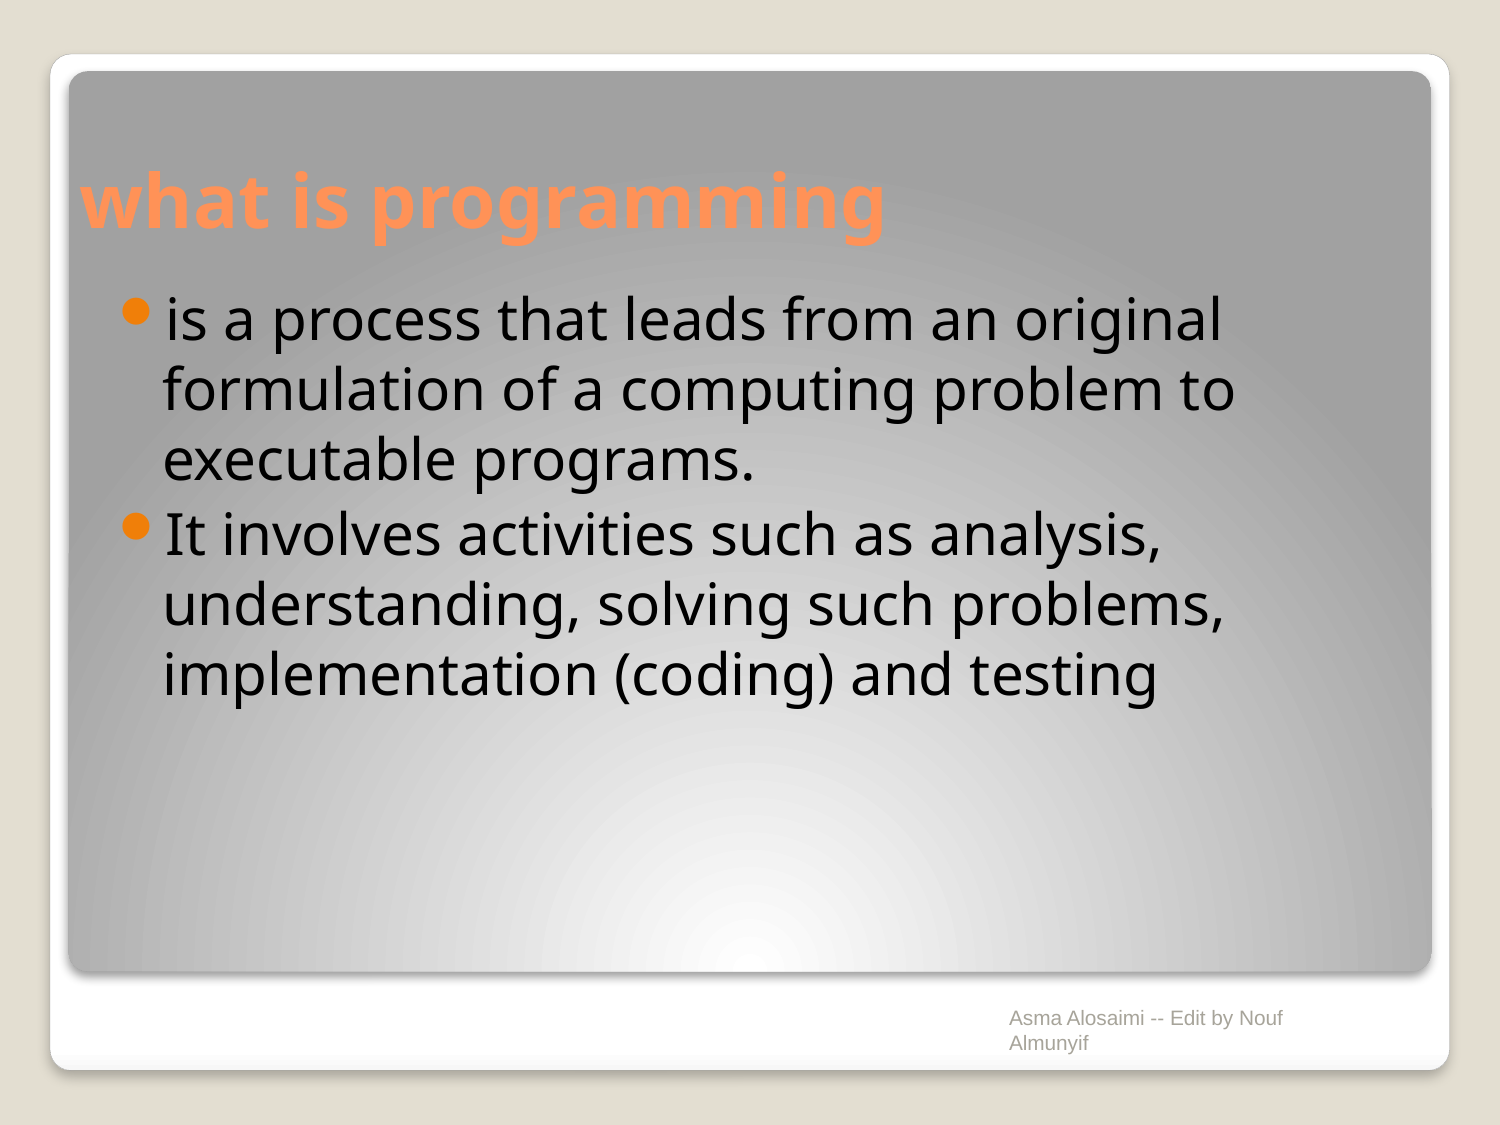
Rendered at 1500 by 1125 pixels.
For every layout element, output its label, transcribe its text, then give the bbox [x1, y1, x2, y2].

title what is programming [64, 78, 1408, 251]
list is a process that leads from an original formulation of a computing problem to executable programs. It involves activities such as analysis, understanding, solving such problems, implementation (coding) and testing [88, 267, 1431, 955]
footer Asma Alosaimi -- Edit by Nouf Almunyif [994, 1002, 1370, 1063]
